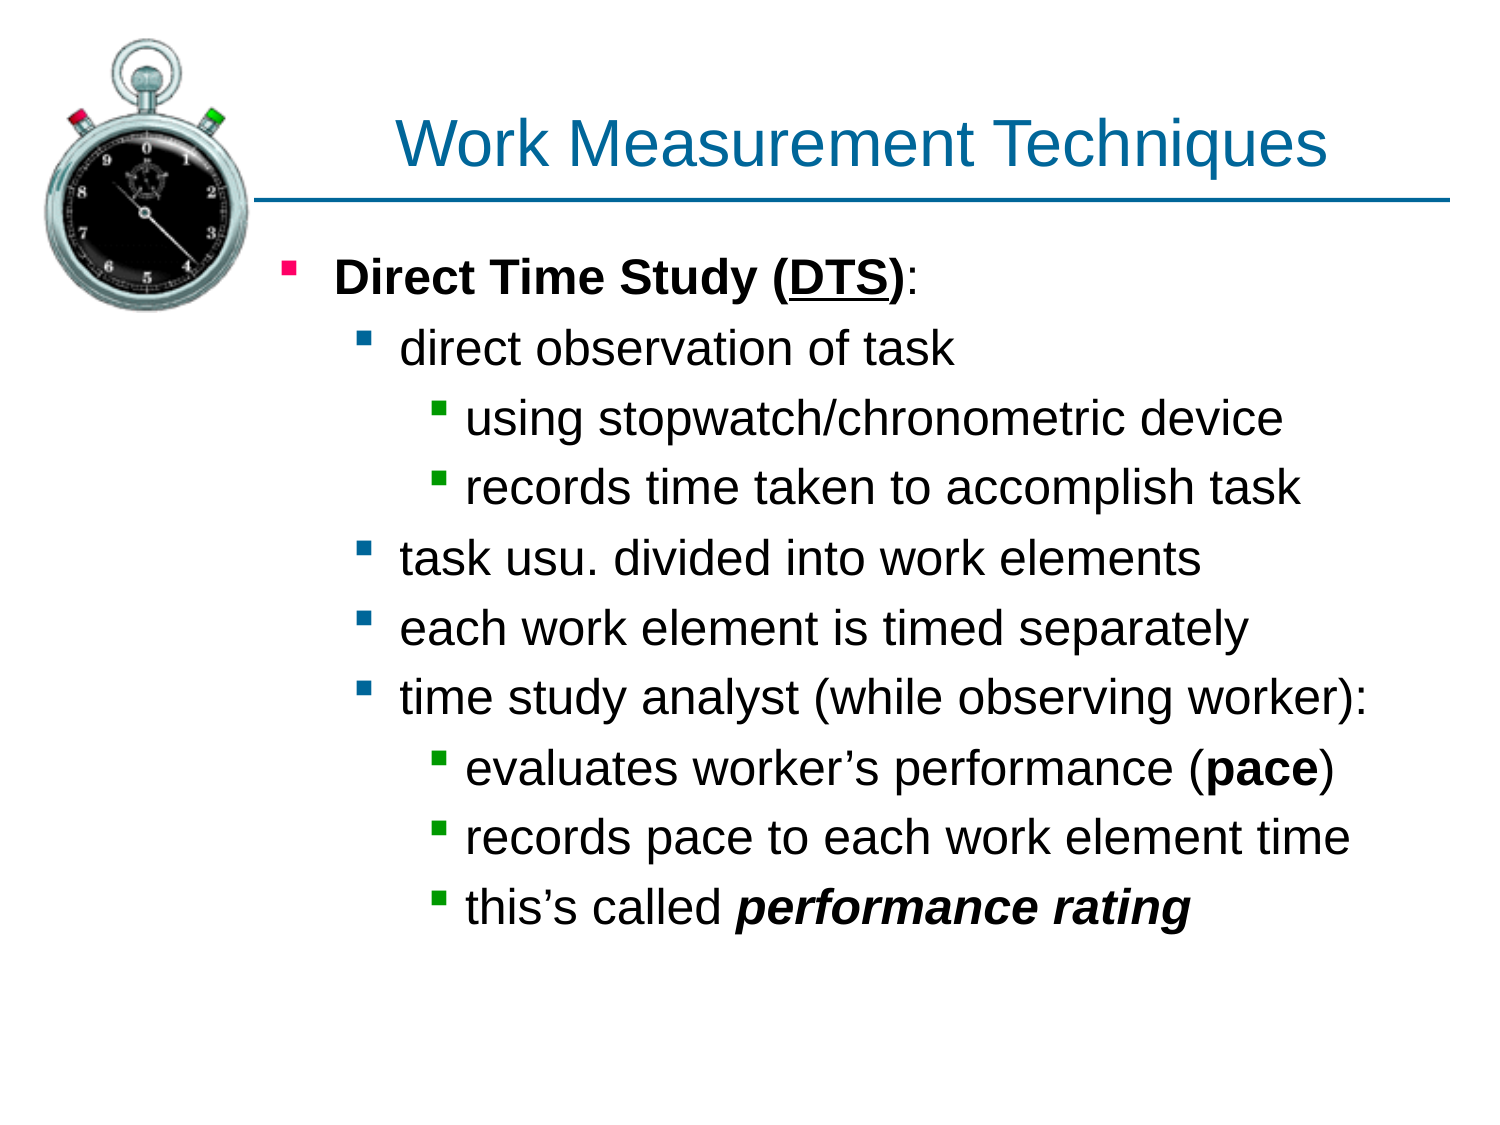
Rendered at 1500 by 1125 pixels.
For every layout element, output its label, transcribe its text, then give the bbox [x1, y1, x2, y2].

title Work Measurement Techniques [275, 37, 1450, 188]
list Direct Time Study (DTS): direct observation of task using stopwatch/chronometric device records time taken to accomplish task task usu. divided into work elements each work element is timed separately time study analyst (while observing worker): evaluates worker’s performance (pace) records pace to each work element time this’s called performance rating [262, 237, 1500, 1113]
picture [37, 37, 254, 313]
